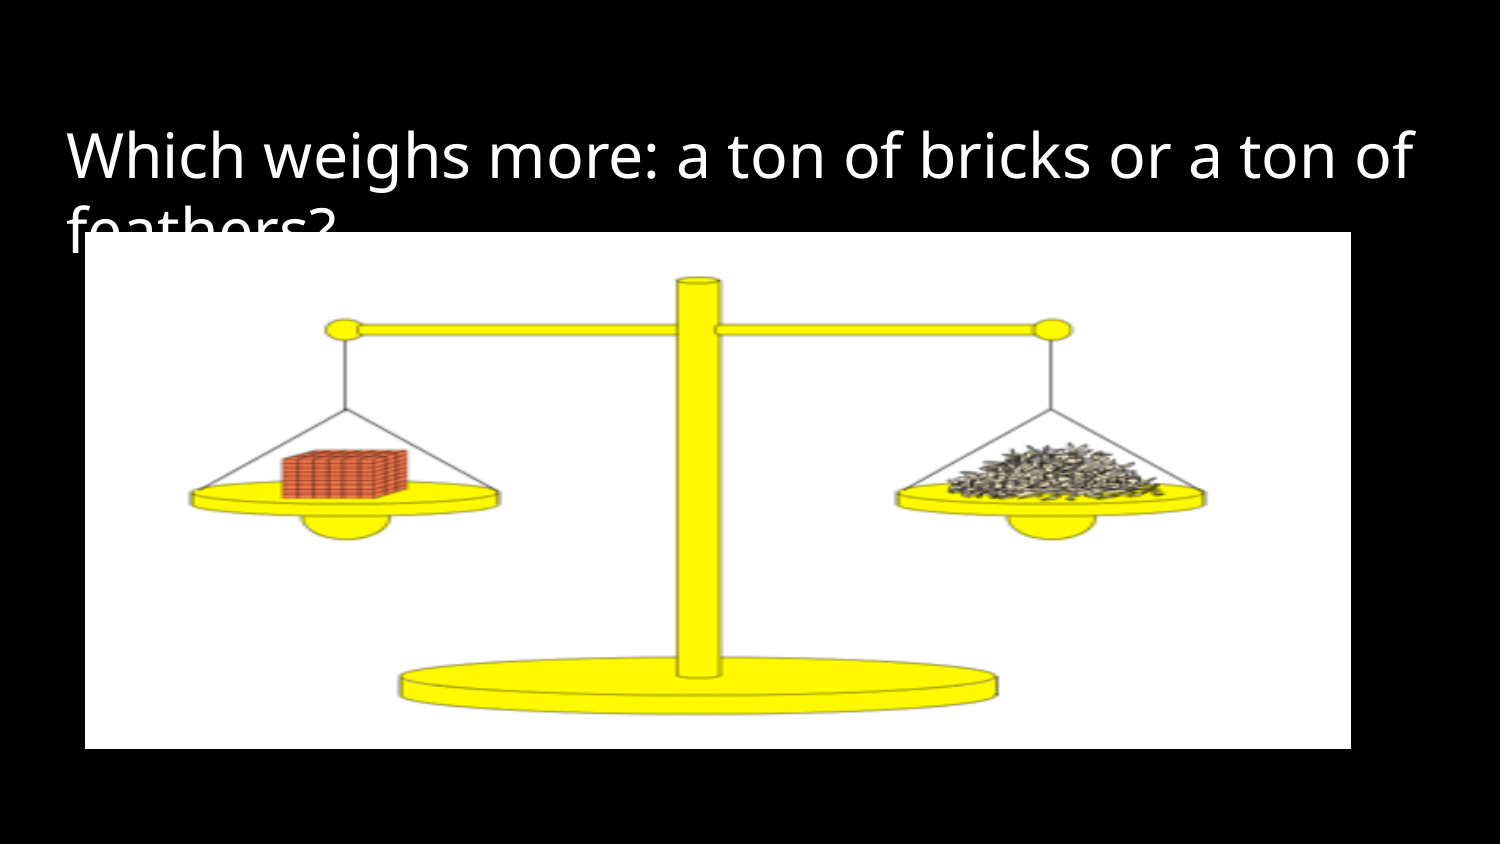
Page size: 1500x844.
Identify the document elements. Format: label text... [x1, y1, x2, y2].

picture [85, 231, 1352, 749]
title Which weighs more: a ton of bricks or a ton of feathers? [51, 100, 1449, 195]
